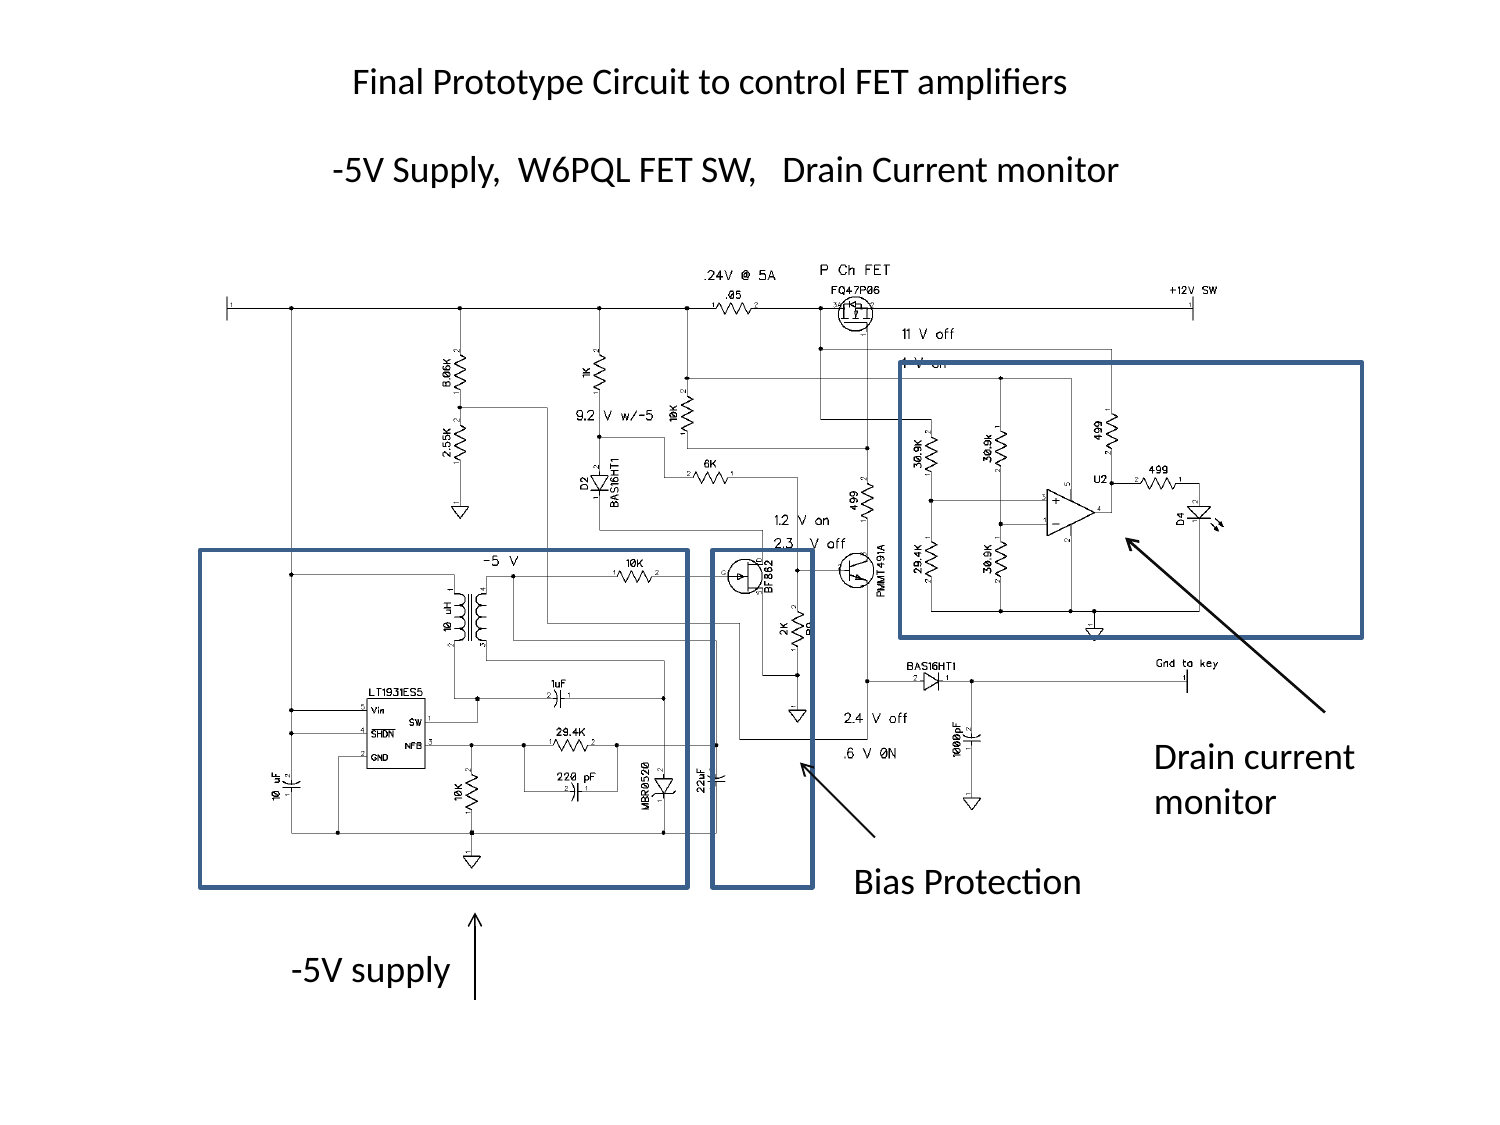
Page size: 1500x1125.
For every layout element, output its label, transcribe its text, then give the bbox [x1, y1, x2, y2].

text_box [198, 548, 216, 890]
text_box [799, 762, 876, 838]
picture [221, 99, 1500, 1088]
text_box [1124, 537, 1326, 713]
text_box Final Prototype Circuit to control FET amplifiers [337, 49, 1113, 98]
